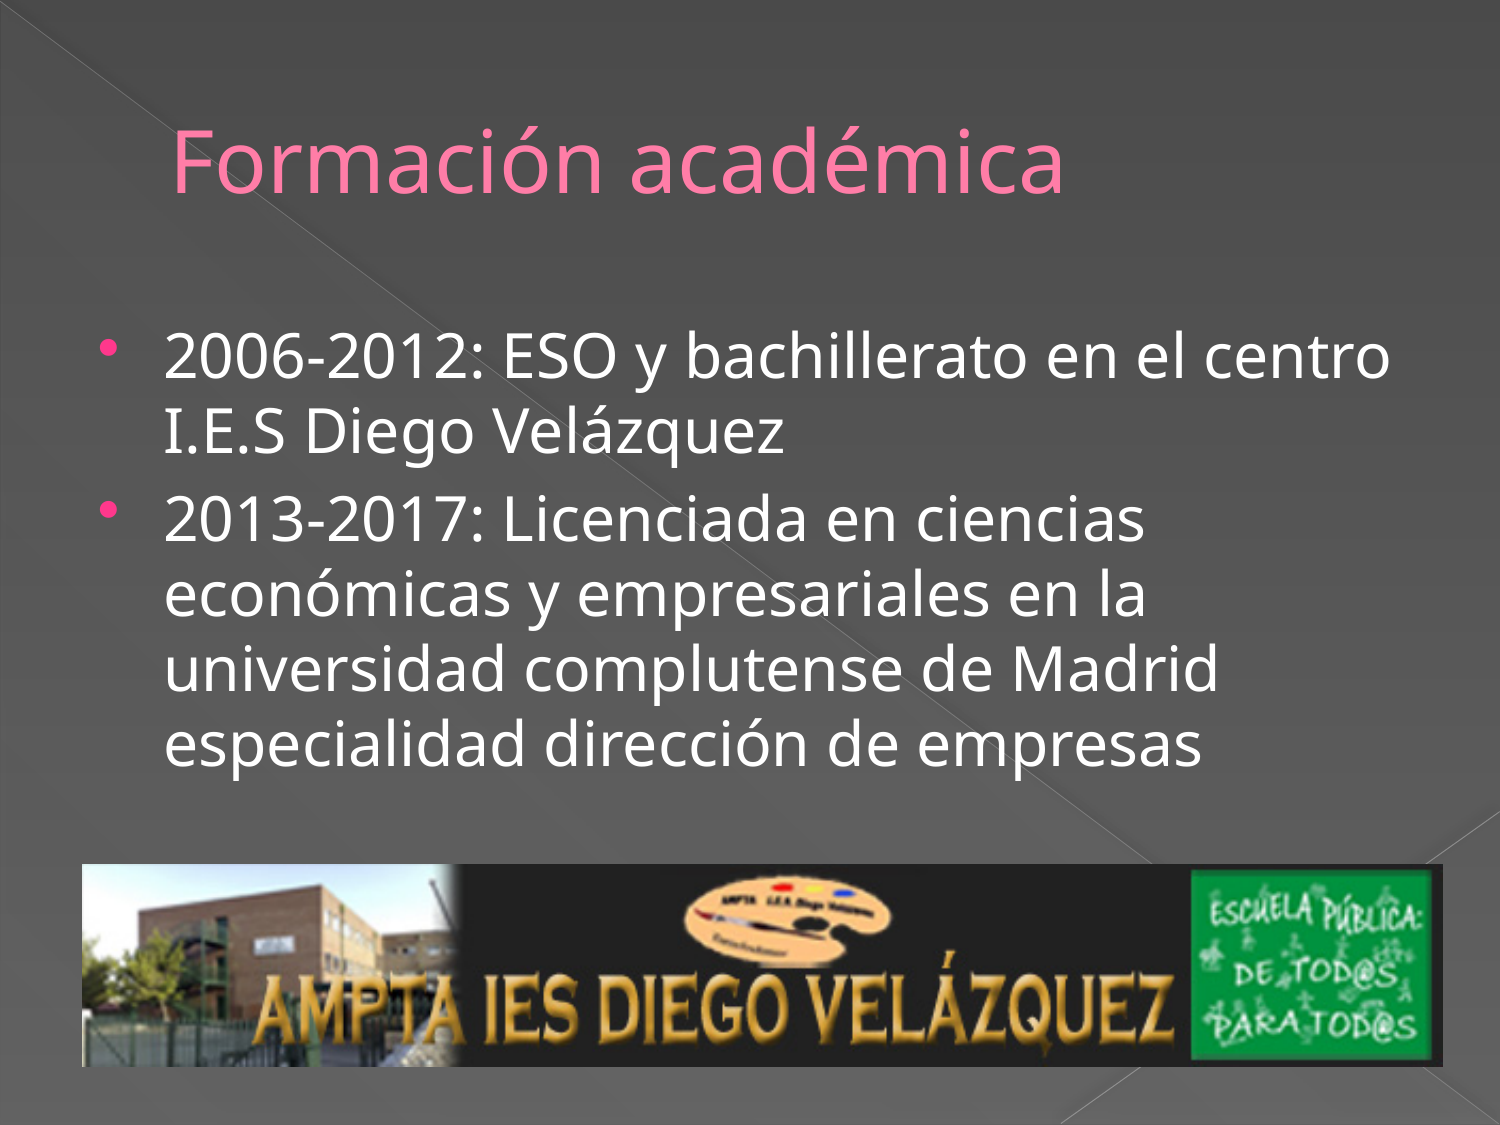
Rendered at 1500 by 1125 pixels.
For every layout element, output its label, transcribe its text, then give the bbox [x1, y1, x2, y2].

title Formación académica [75, 43, 1425, 274]
picture [81, 864, 1443, 1068]
list 2006-2012: ESO y bachillerato en el centro I.E.S Diego Velázquez 2013-2017: Licenciada en ciencias económicas y empresariales en la universidad complutense de Madrid especialidad dirección de empresas [75, 308, 1425, 854]
